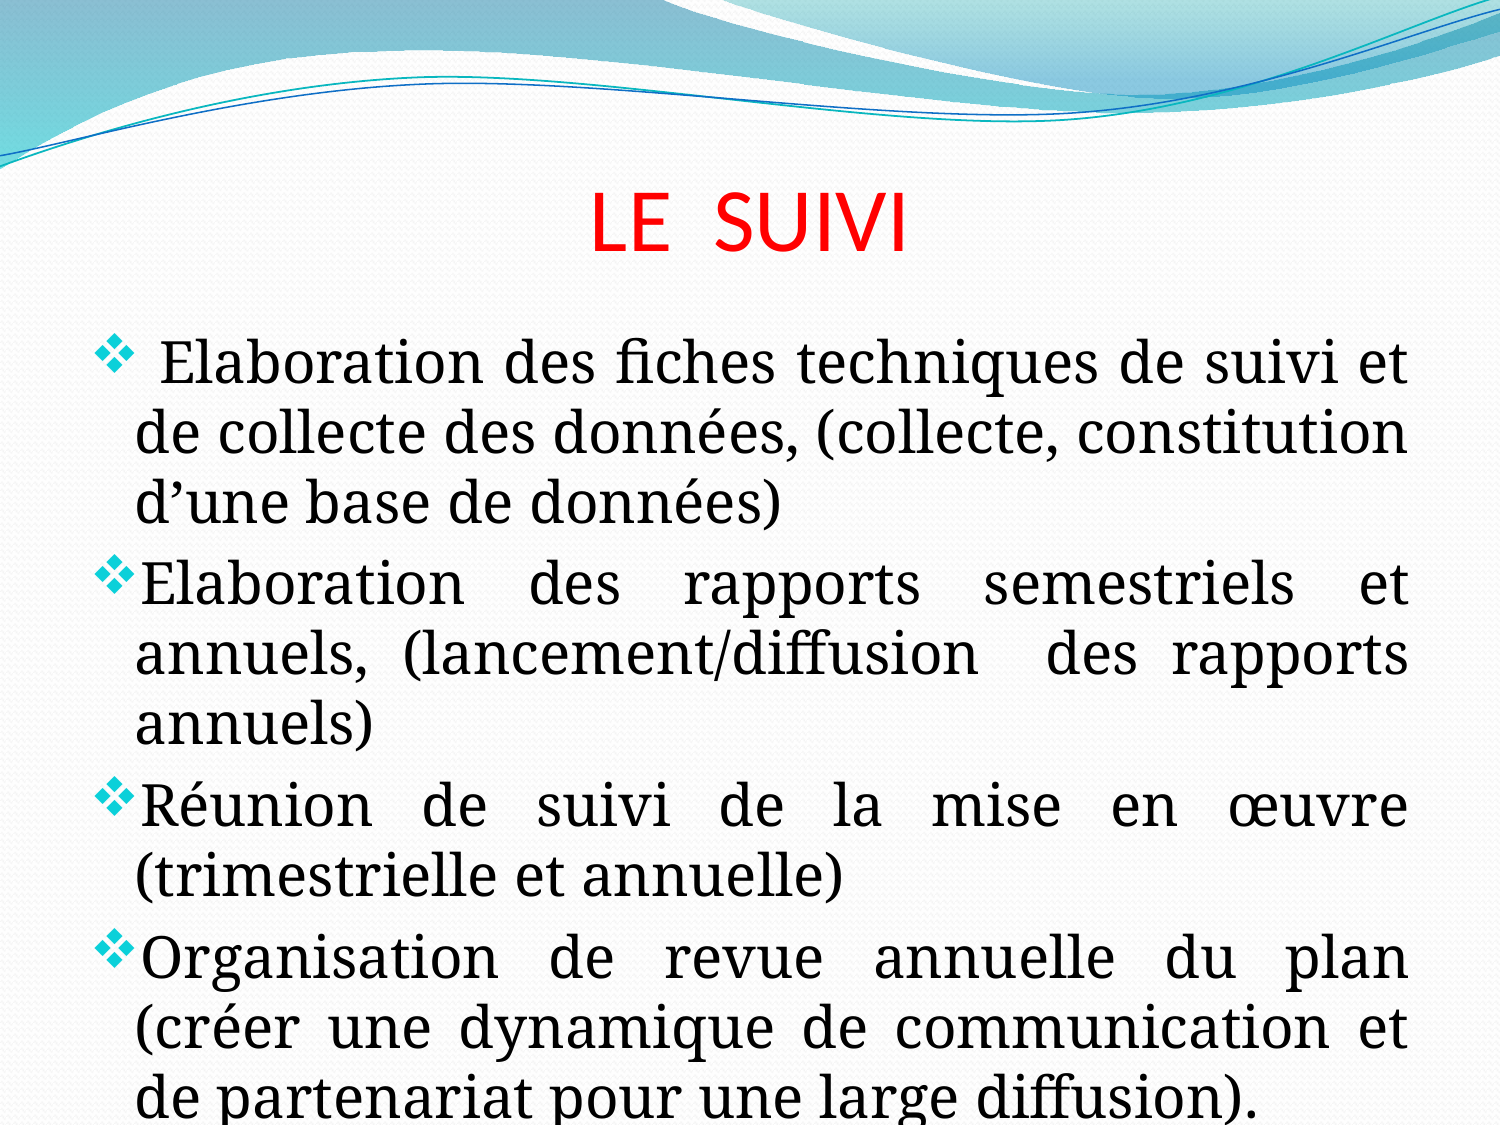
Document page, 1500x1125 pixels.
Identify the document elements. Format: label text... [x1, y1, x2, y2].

list Elaboration des fiches techniques de suivi et de collecte des données, (collecte, constitution d’une base de données) Elaboration des rapports semestriels et annuels, (lancement/diffusion des rapports annuels) Réunion de suivi de la mise en œuvre (trimestrielle et annuelle) Organisation de revue annuelle du plan (créer une dynamique de communication et de partenariat pour une large diffusion). [75, 317, 1425, 1090]
title LE SUIVI [75, 152, 1425, 270]
